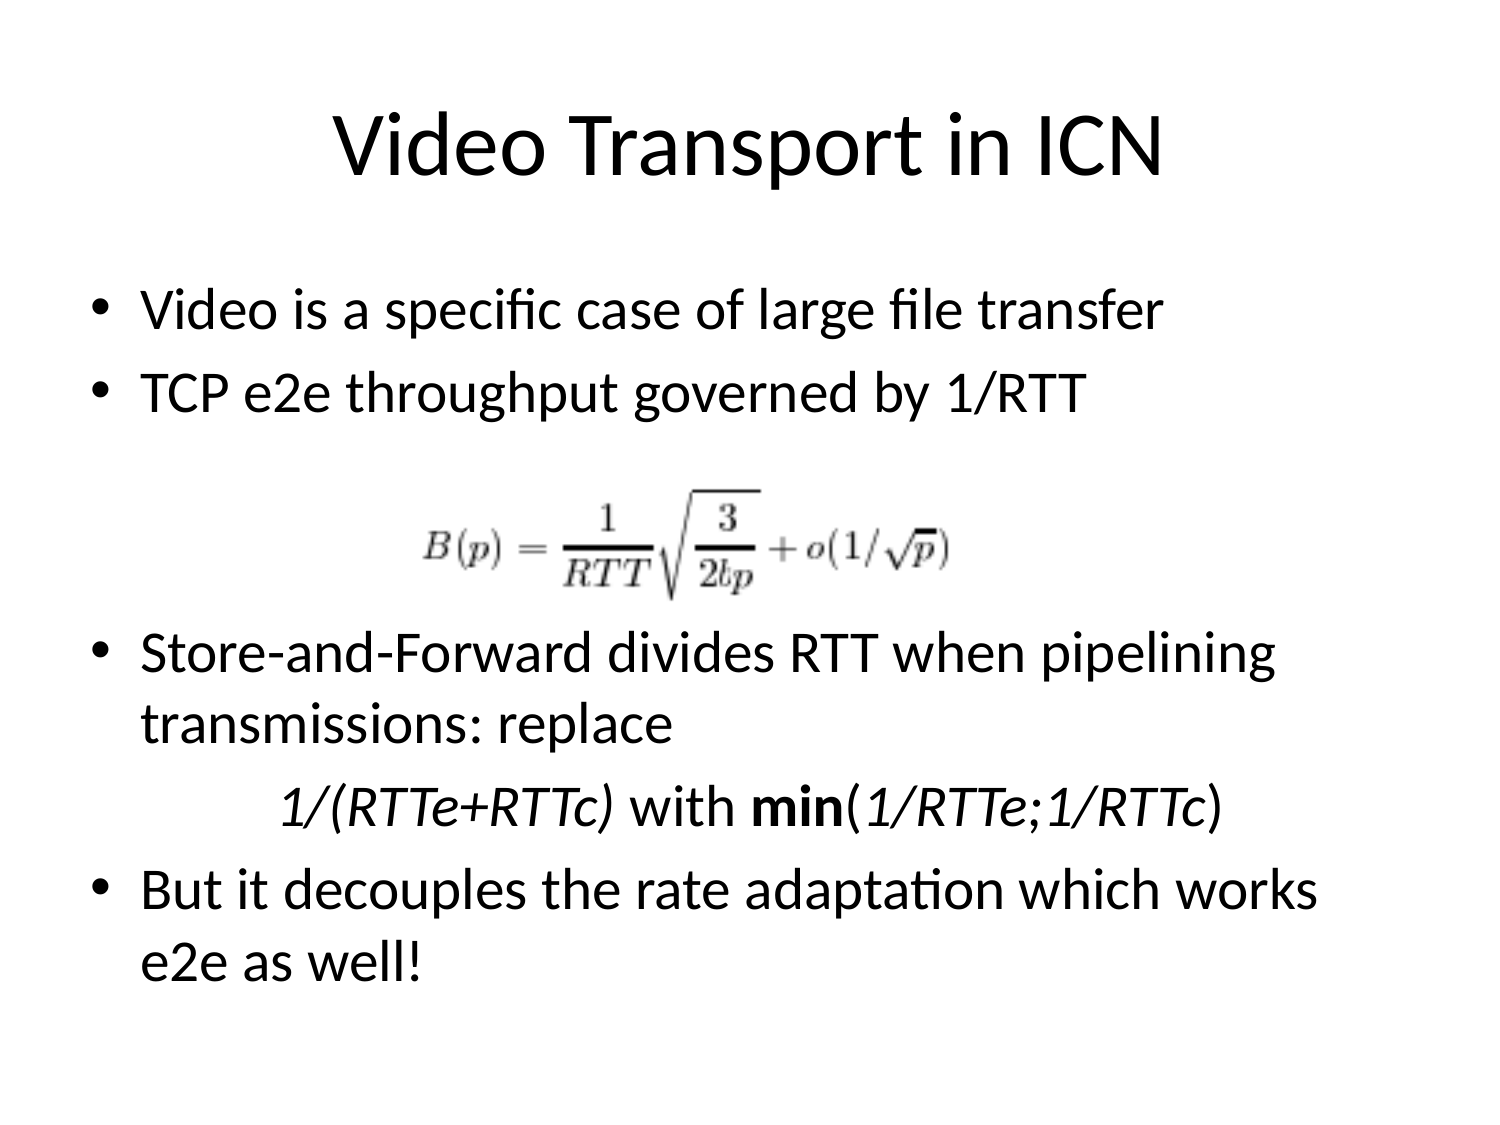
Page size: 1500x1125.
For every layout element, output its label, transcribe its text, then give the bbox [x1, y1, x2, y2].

list Video is a specific case of large file transfer TCP e2e throughput governed by 1/RTT Store-and-Forward divides RTT when pipelining transmissions: replace 1/(RTTe+RTTc) with min(1/RTTe;1/RTTc) But it decouples the rate adaptation which works e2e as well! [75, 262, 1425, 1005]
picture [399, 474, 965, 615]
title Video Transport in ICN [75, 45, 1425, 233]
